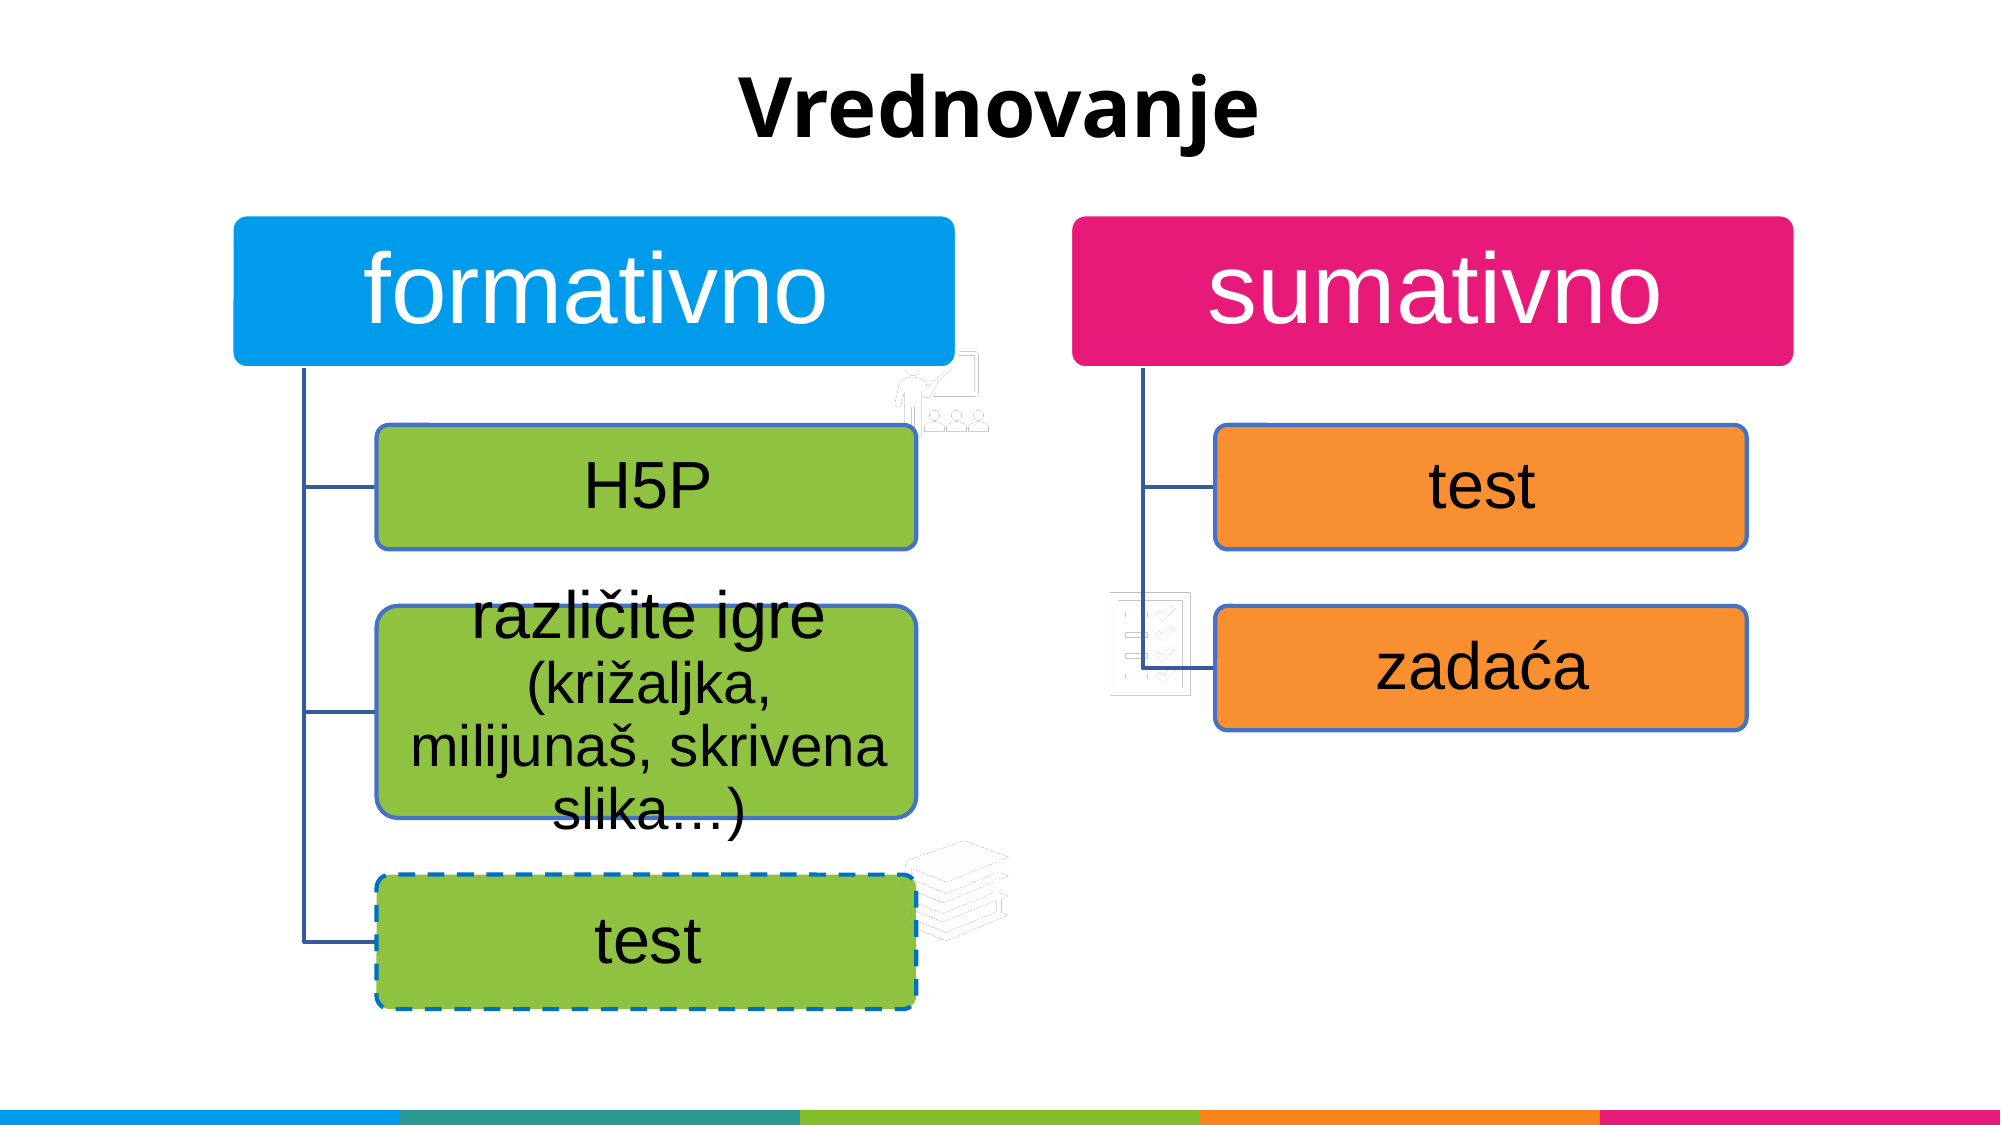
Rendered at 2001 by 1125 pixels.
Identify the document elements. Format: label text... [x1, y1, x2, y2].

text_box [224, 213, 1803, 1011]
text_box Vrednovanje [0, 47, 2000, 162]
